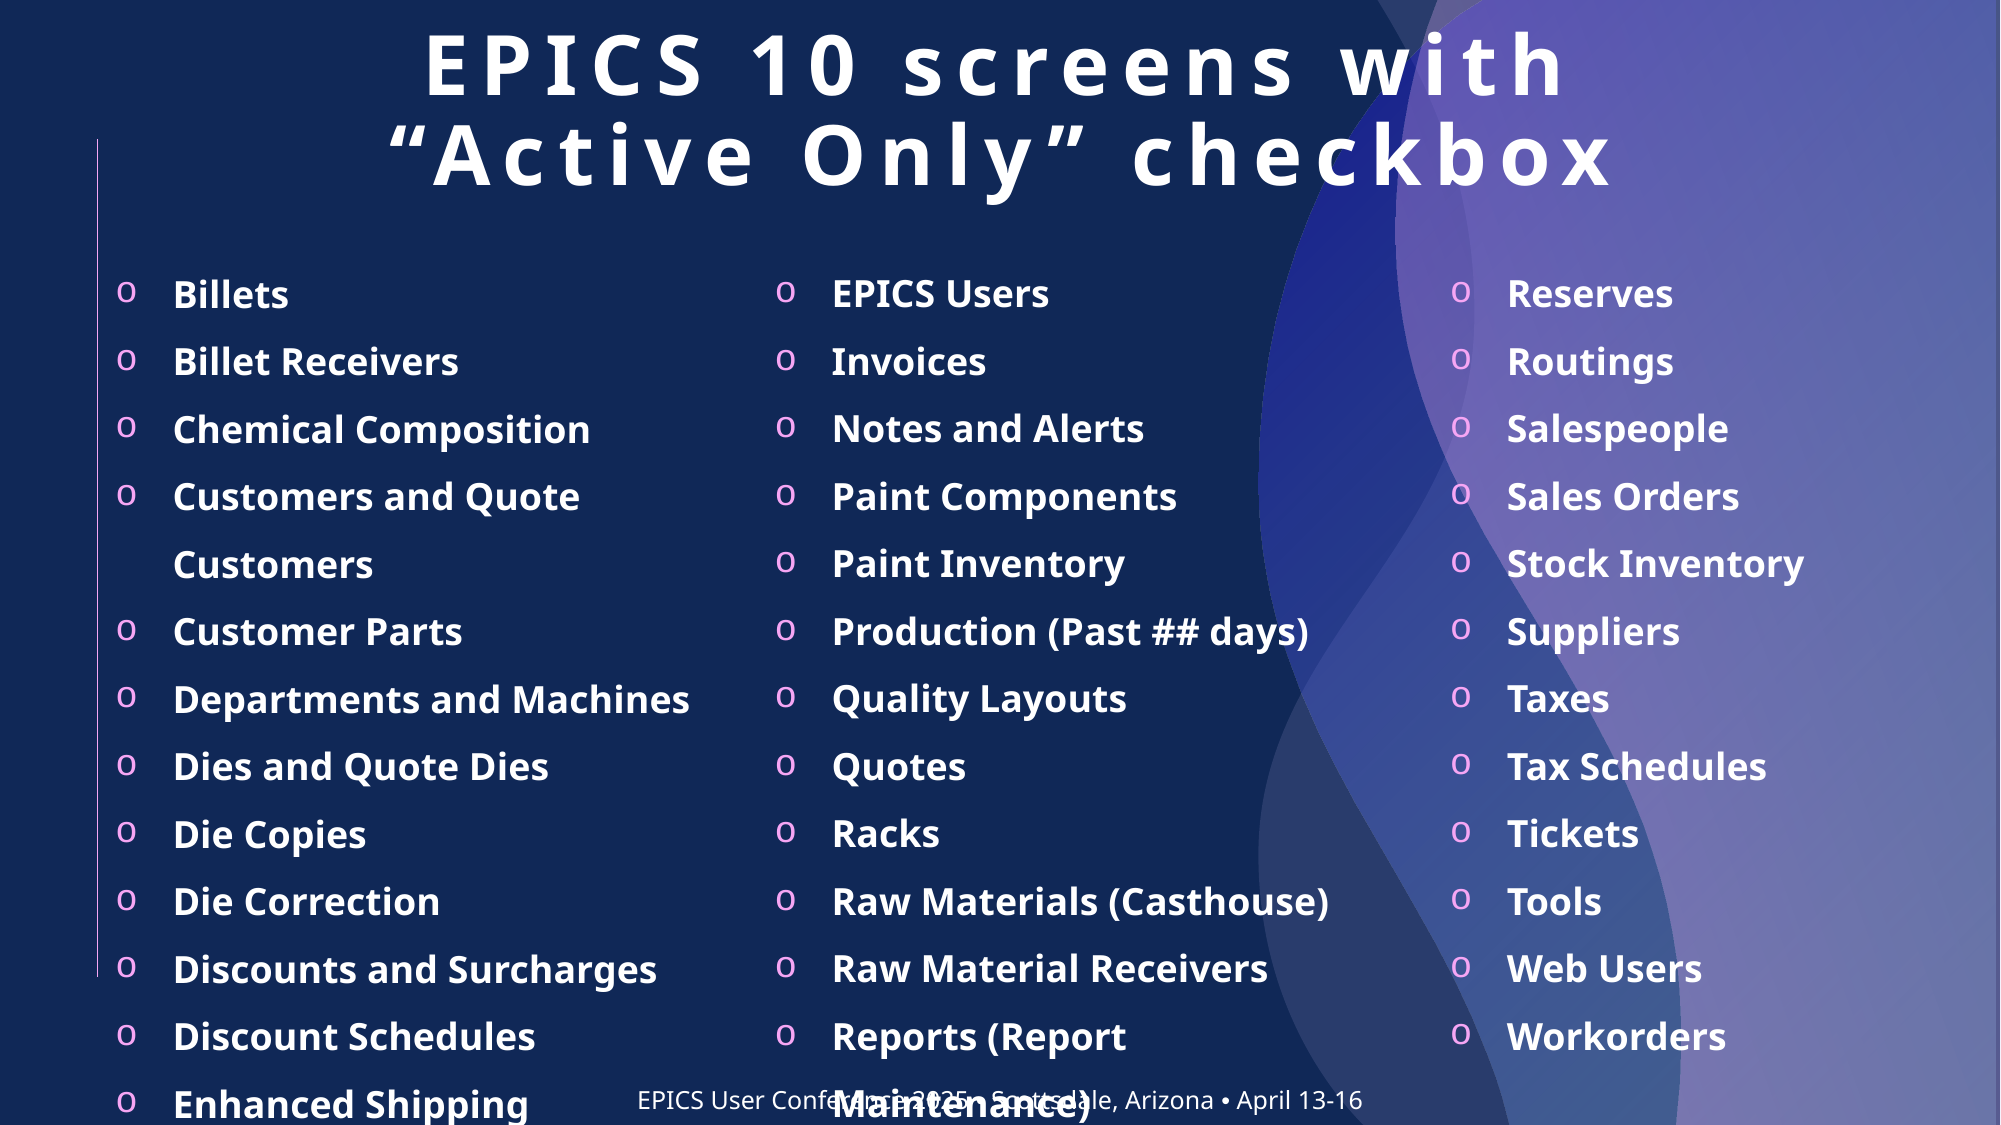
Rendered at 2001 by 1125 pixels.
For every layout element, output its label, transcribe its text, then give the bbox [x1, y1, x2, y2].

text_box EPICS Users Invoices Notes and Alerts Paint Components Paint Inventory Production (Past ## days) Quality Layouts Quotes Racks Raw Materials (Casthouse) Raw Material Receivers Reports (Report Maintenance) [759, 240, 1393, 1063]
title EPICS 10 screens with “Active Only” checkbox [271, 71, 1729, 211]
list Billets Billet Receivers Chemical Composition Customers and Quote Customers Customer Parts Departments and Machines Dies and Quote Dies Die Copies Die Correction Discounts and Surcharges Discount Schedules Enhanced Shipping (Picklists) [100, 240, 734, 1064]
text_box Reserves Routings Salespeople Sales Orders Stock Inventory Suppliers Taxes Tax Schedules Tickets Tools Web Users Workorders [1434, 240, 1828, 1063]
